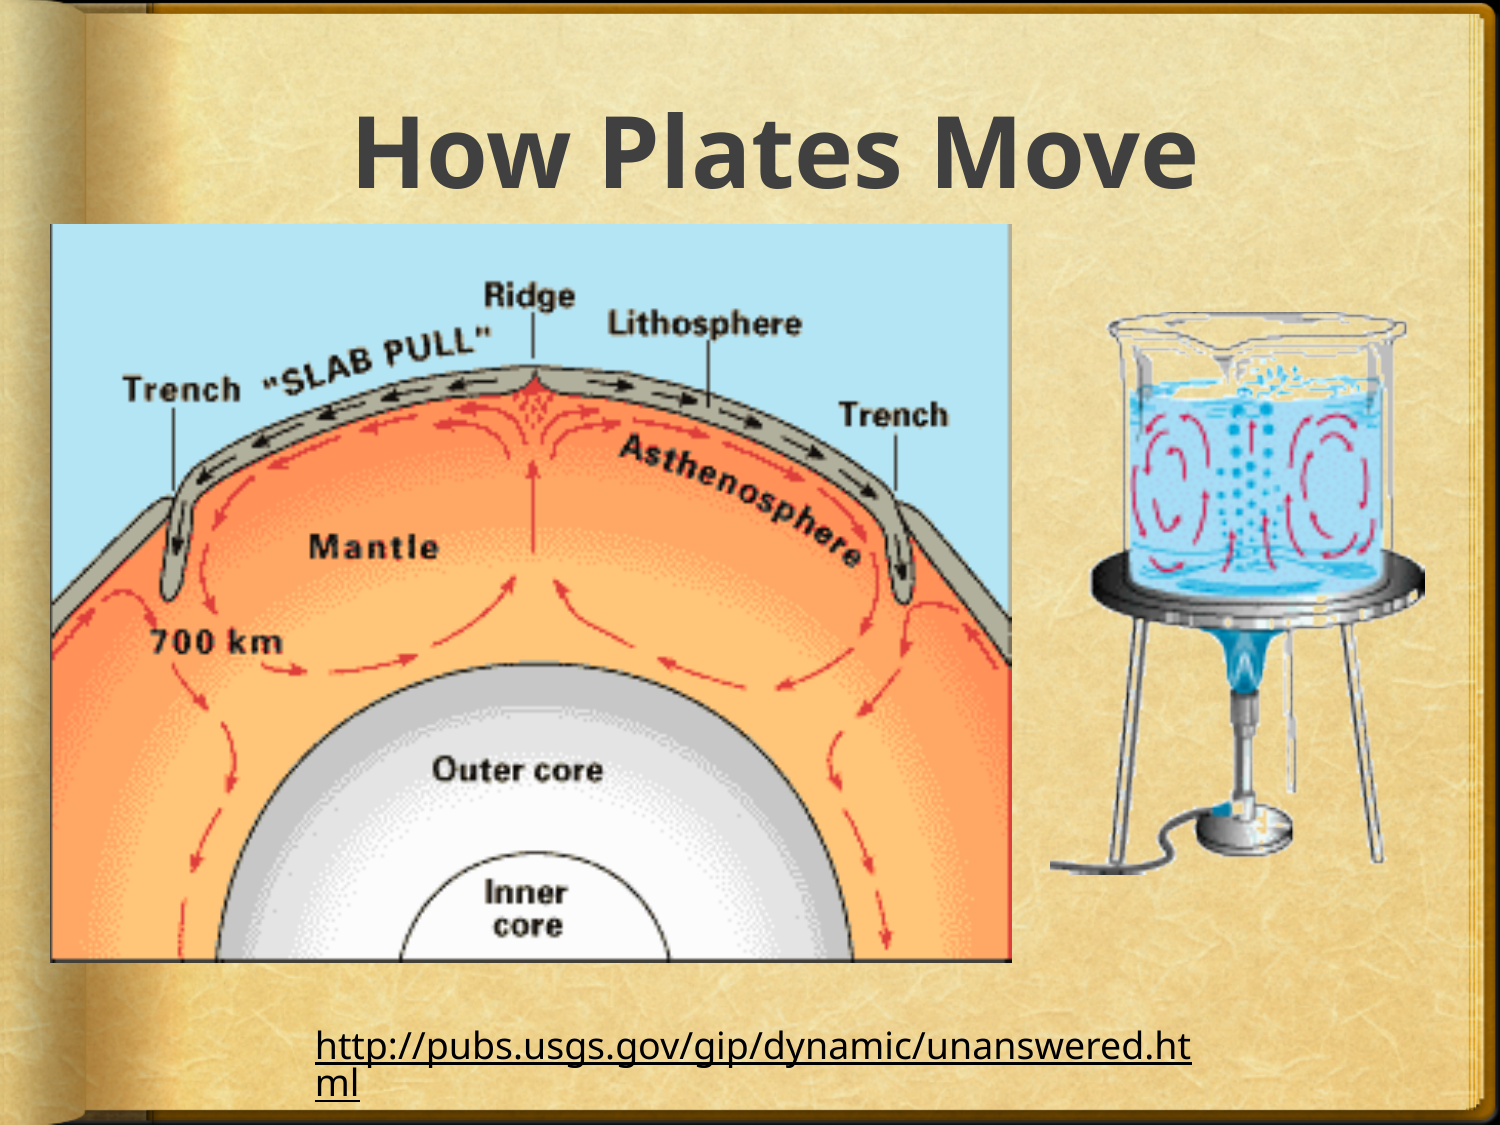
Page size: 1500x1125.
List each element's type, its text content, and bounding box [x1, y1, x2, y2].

text_box http://pubs.usgs.gov/gip/dynamic/unanswered.html [299, 1014, 1213, 1125]
picture [0, 0, 1500, 1125]
title How Plates Move [178, 45, 1372, 265]
